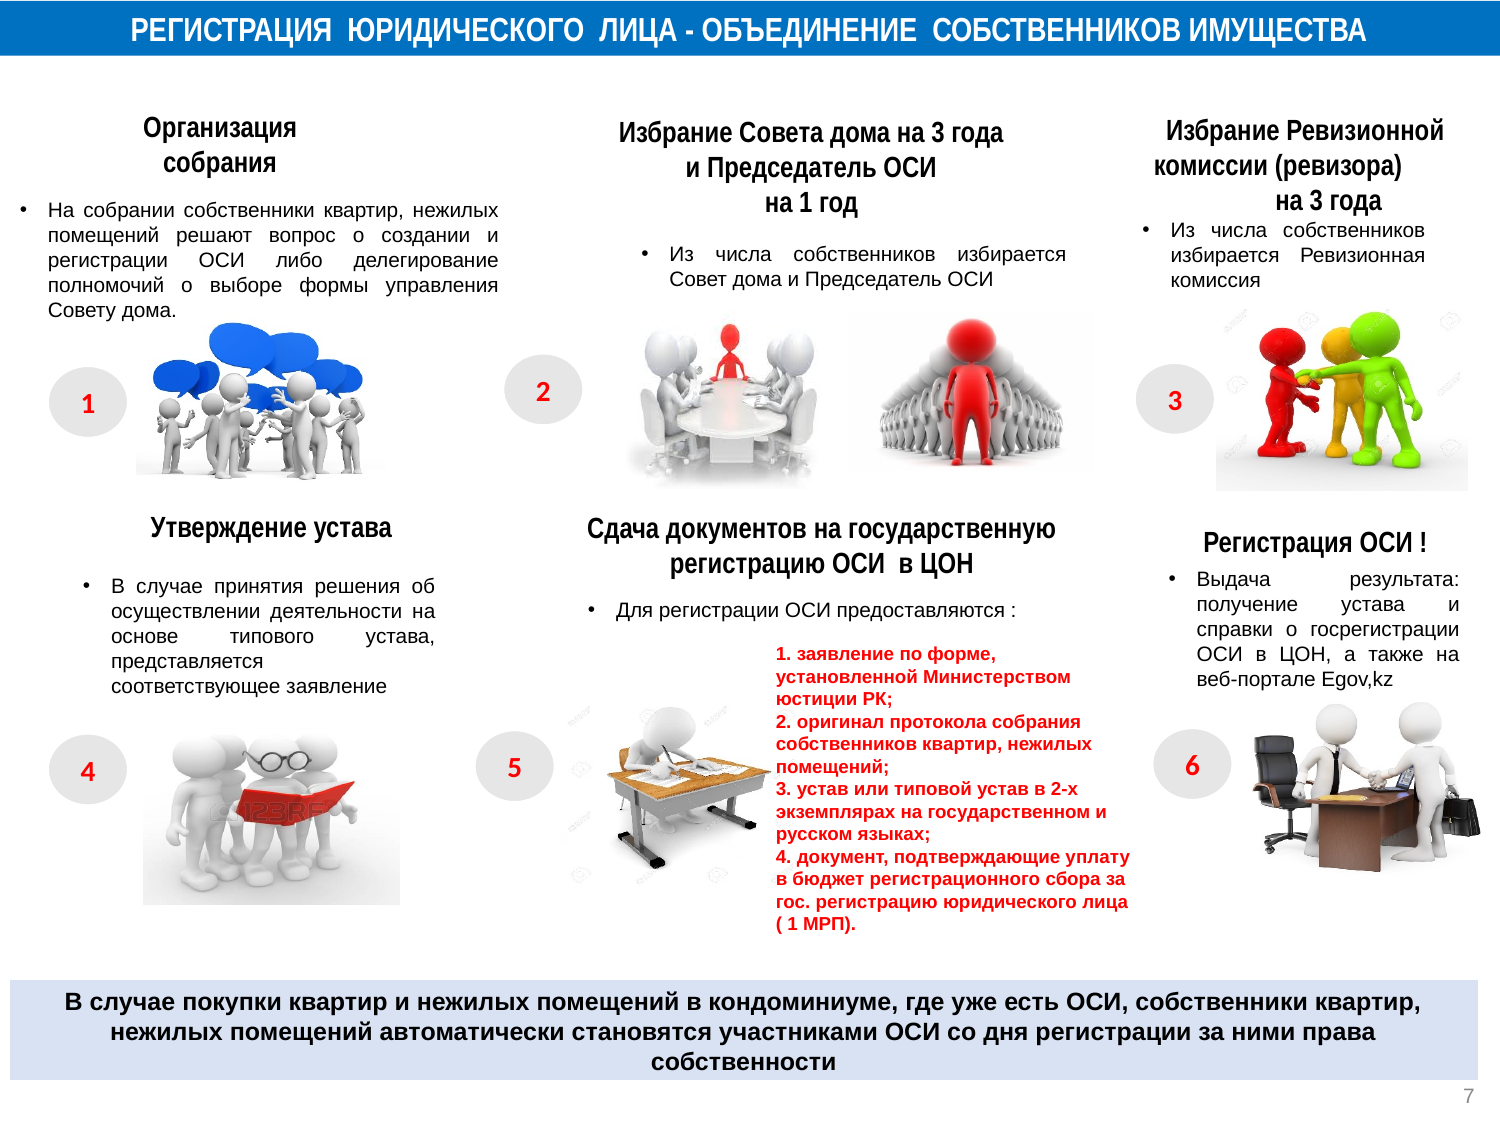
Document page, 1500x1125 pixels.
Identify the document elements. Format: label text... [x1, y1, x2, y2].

text_box Организация собрания [106, 113, 335, 173]
text_box В случае принятия решения об осуществлении деятельности на основе типового устава, представляется соответствующее заявление [67, 605, 451, 666]
text_box 1. заявление по форме, установленной Министерством юстиции РК; 2. оригинал протокола собрания собственников квартир, нежилых помещений; 3. устав или типовой устав в 2-х экземплярах на государственном и русском языках; 4. документ, подтверждающие уплату в бюджет регистрационного сбора за гос. регистрацию юридического лица ( 1 МРП). [760, 634, 1154, 942]
text_box Утверждение устава [68, 495, 475, 556]
text_box В случае покупки квартир и нежилых помещений в кондоминиуме, где уже есть ОСИ, собственники квартир, нежилых помещений автоматически становятся участниками ОСИ со дня регистрации за ними права собственности [9, 980, 1479, 1080]
picture [561, 701, 802, 888]
text_box Избрание Ревизионной комиссии (ревизора) на 3 года [1136, 133, 1475, 194]
picture [848, 312, 1094, 471]
text_box Для регистрации ОСИ предоставляются : [573, 579, 1082, 640]
text_box Из числа собственников избирается Ревизионная комиссия [1127, 224, 1441, 285]
slide_number 7 [1152, 1065, 1490, 1125]
text_box РЕГИСТРАЦИЯ ЮРИДИЧЕСКОГО ЛИЦА - ОБЪЕДИНЕНИЕ СОБСТВЕННИКОВ ИМУЩЕСТВА [0, 0, 1500, 56]
text_box Из числа собственников избирается Совет дома и Председатель ОСИ [626, 235, 1082, 296]
picture [136, 314, 386, 502]
picture [617, 310, 845, 489]
text_box 2 [503, 353, 584, 426]
text_box 6 [1154, 728, 1233, 800]
text_box Сдача документов на государственную регистрацию ОСИ в ЦОН [512, 514, 1132, 575]
picture [1239, 693, 1490, 881]
text_box 3 [1134, 362, 1211, 435]
text_box 5 [474, 730, 555, 803]
text_box 4 [47, 733, 129, 806]
picture [1216, 303, 1468, 491]
text_box Избрание Совета дома на 3 года и Председатель ОСИ на 1 год [586, 107, 1037, 189]
text_box Выдача результата: получение устава и справки о госрегистрации ОСИ в ЦОН, а также на веб-портале Egov,kz [1153, 598, 1475, 658]
text_box 1 [47, 366, 129, 438]
picture [143, 718, 400, 905]
text_box На собрании собственники квартир, нежилых помещений решают вопрос о создании и регистрации ОСИ либо делегирование полномочий о выборе формы управления Совету дома. [4, 229, 514, 289]
text_box Регистрация ОСИ ! [1164, 510, 1467, 571]
